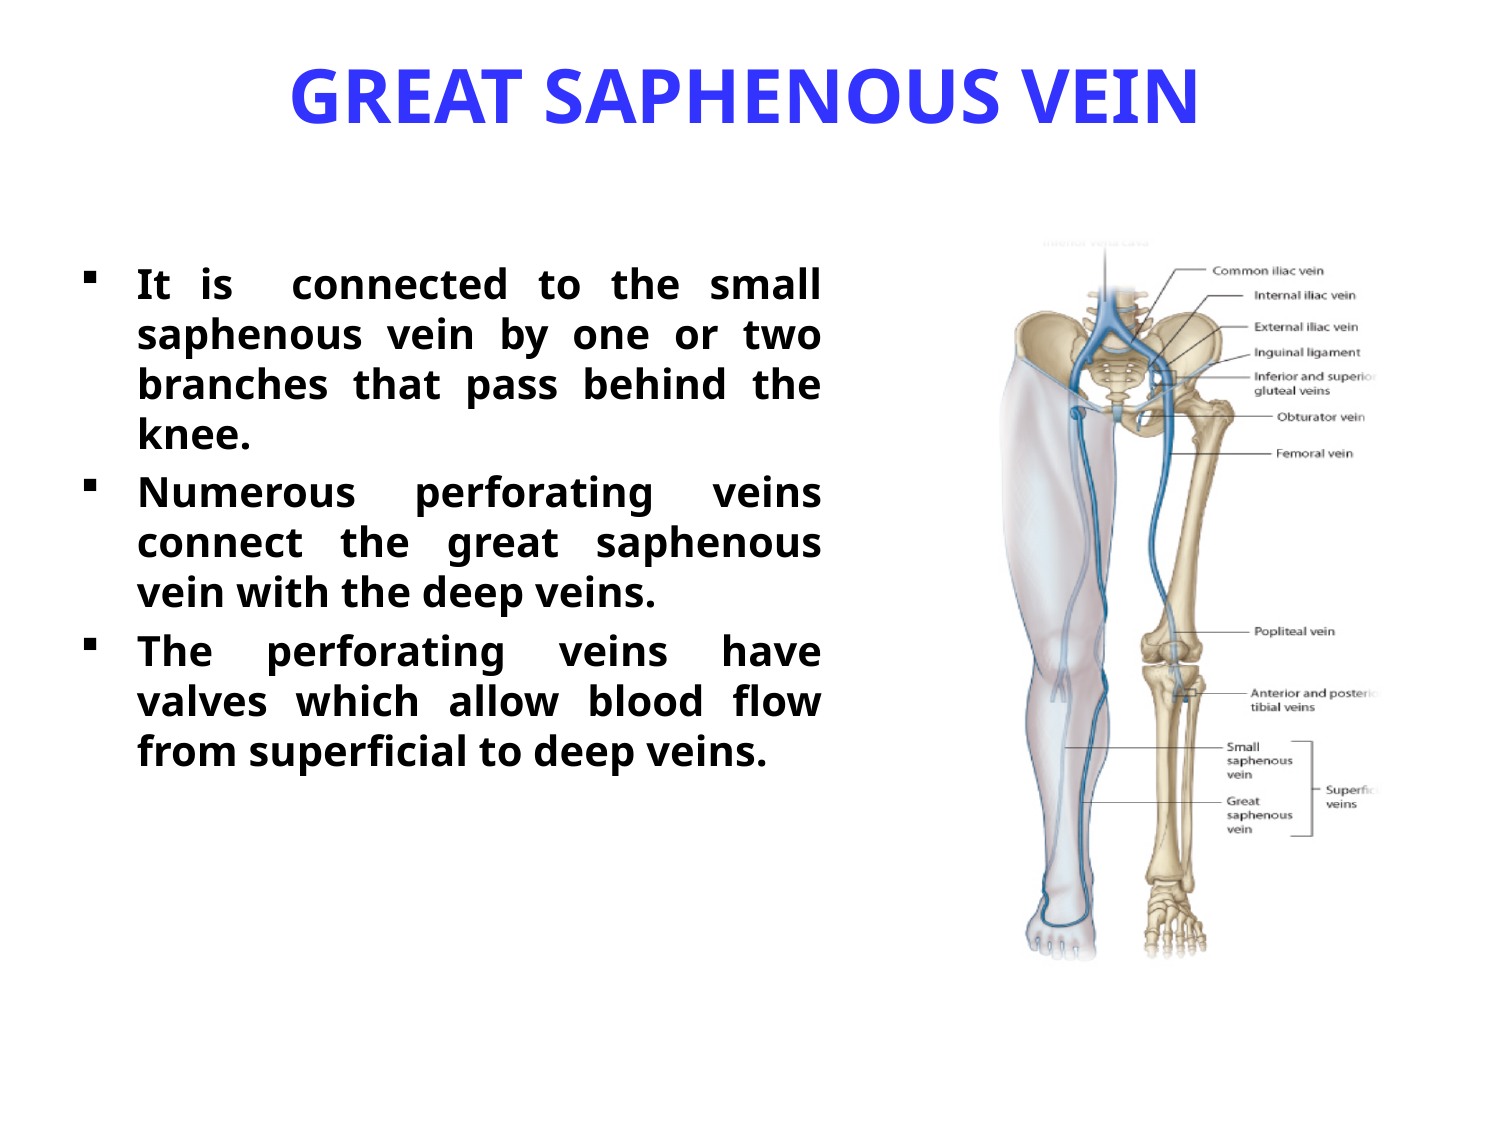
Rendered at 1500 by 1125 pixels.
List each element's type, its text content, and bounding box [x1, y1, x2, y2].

picture [993, 237, 1382, 968]
list It is connected to the small saphenous vein by one or two branches that pass behind the knee. Numerous perforating veins connect the great saphenous vein with the deep veins. The perforating veins have valves which allow blood flow from superficial to deep veins. [0, 249, 838, 884]
title GREAT SAPHENOUS VEIN [70, 0, 1422, 188]
